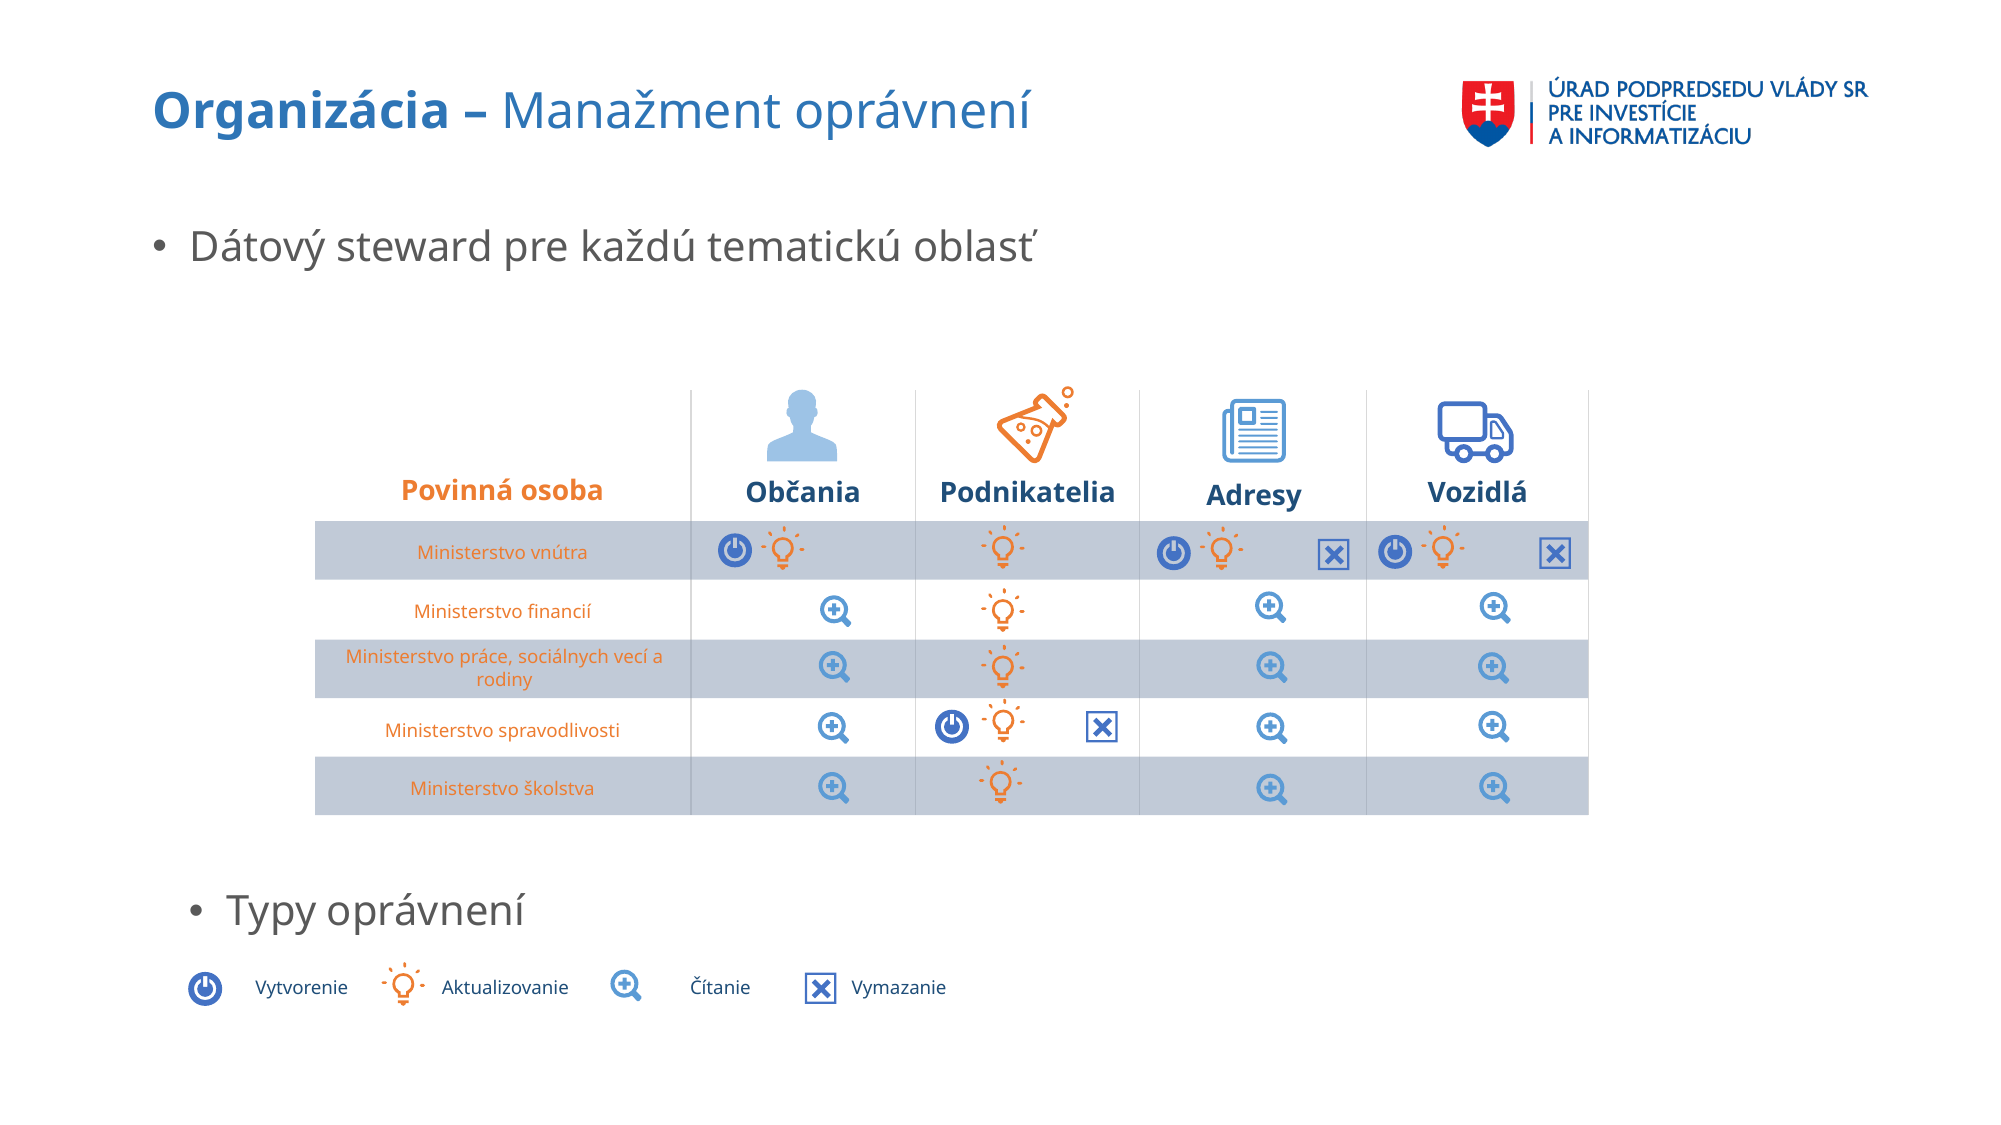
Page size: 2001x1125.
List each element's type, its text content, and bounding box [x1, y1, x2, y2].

text_box Aktualizovanie [426, 968, 602, 1006]
text_box Ministerstvo práce, sociálnych vecí a rodiny [316, 637, 691, 698]
text_box Typy oprávnení [173, 882, 1899, 962]
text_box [981, 644, 1025, 689]
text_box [996, 386, 1074, 464]
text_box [1086, 710, 1118, 743]
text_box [818, 650, 851, 683]
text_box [981, 698, 1026, 743]
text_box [1421, 525, 1465, 569]
text_box [188, 971, 223, 1006]
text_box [1199, 526, 1244, 571]
picture [1412, 30, 1918, 194]
text_box [314, 571, 691, 581]
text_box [1222, 398, 1286, 463]
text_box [818, 771, 850, 804]
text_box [804, 972, 837, 1004]
text_box Ministerstvo spravodlivosti [314, 711, 691, 749]
text_box Ministerstvo financií [314, 592, 691, 630]
text_box Ministerstvo vnútra [314, 533, 691, 571]
text_box Povinná osoba [314, 465, 691, 514]
text_box [314, 520, 691, 533]
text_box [1255, 591, 1287, 623]
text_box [381, 962, 426, 1006]
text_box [1539, 537, 1571, 569]
text_box Čítanie [648, 968, 793, 1006]
text_box [314, 807, 691, 816]
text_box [1477, 652, 1510, 684]
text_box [1256, 773, 1288, 806]
text_box Vytvorenie [230, 968, 374, 1006]
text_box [610, 969, 642, 1002]
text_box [1437, 401, 1514, 464]
text_box Vymazanie [811, 968, 987, 1006]
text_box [817, 712, 850, 744]
text_box Ministerstvo školstva [314, 768, 691, 807]
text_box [1478, 710, 1510, 743]
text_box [978, 760, 1023, 804]
text_box [314, 756, 691, 768]
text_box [1317, 538, 1350, 571]
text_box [1479, 591, 1512, 624]
title Organizácia – Manažment oprávnení [137, 70, 1323, 154]
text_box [981, 588, 1025, 632]
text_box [981, 525, 1025, 569]
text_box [691, 390, 1589, 816]
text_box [1256, 651, 1288, 683]
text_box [820, 595, 852, 627]
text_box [760, 526, 805, 570]
list Dátový steward pre každú tematickú oblasť [137, 217, 1863, 297]
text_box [1256, 712, 1288, 744]
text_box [1479, 771, 1511, 804]
